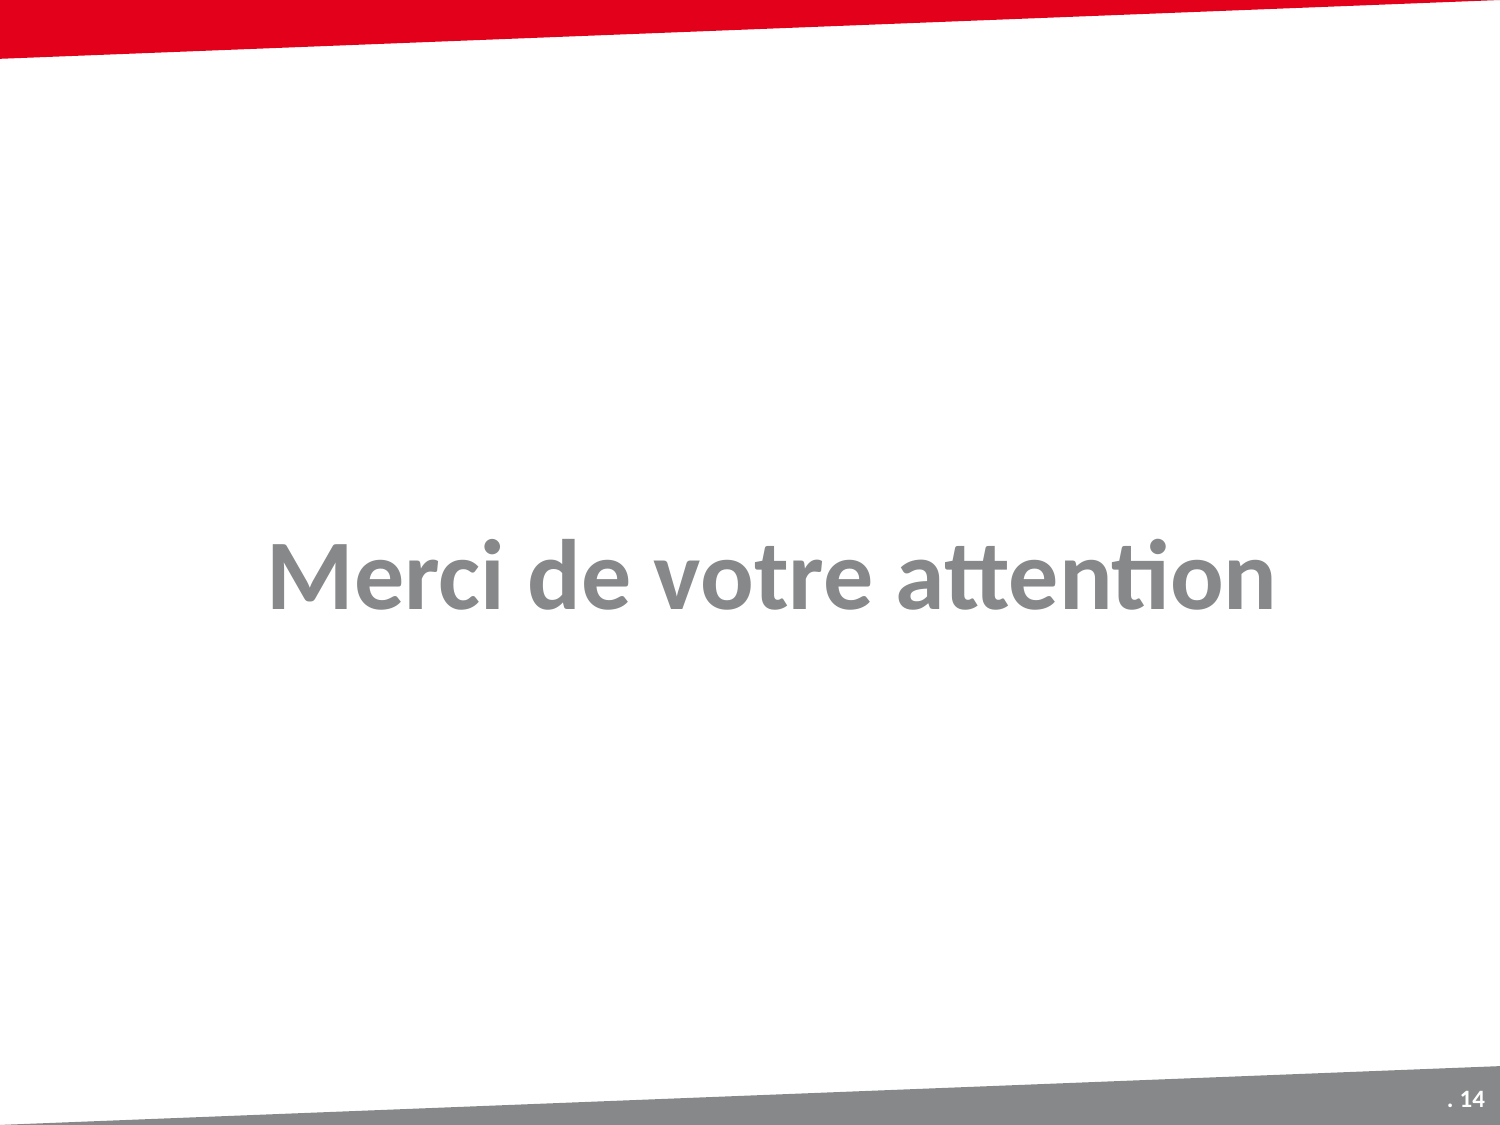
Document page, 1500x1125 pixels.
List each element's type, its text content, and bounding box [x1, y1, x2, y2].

slide_number 14 [1162, 1067, 1500, 1125]
text_box Merci de votre attention [251, 468, 1407, 639]
